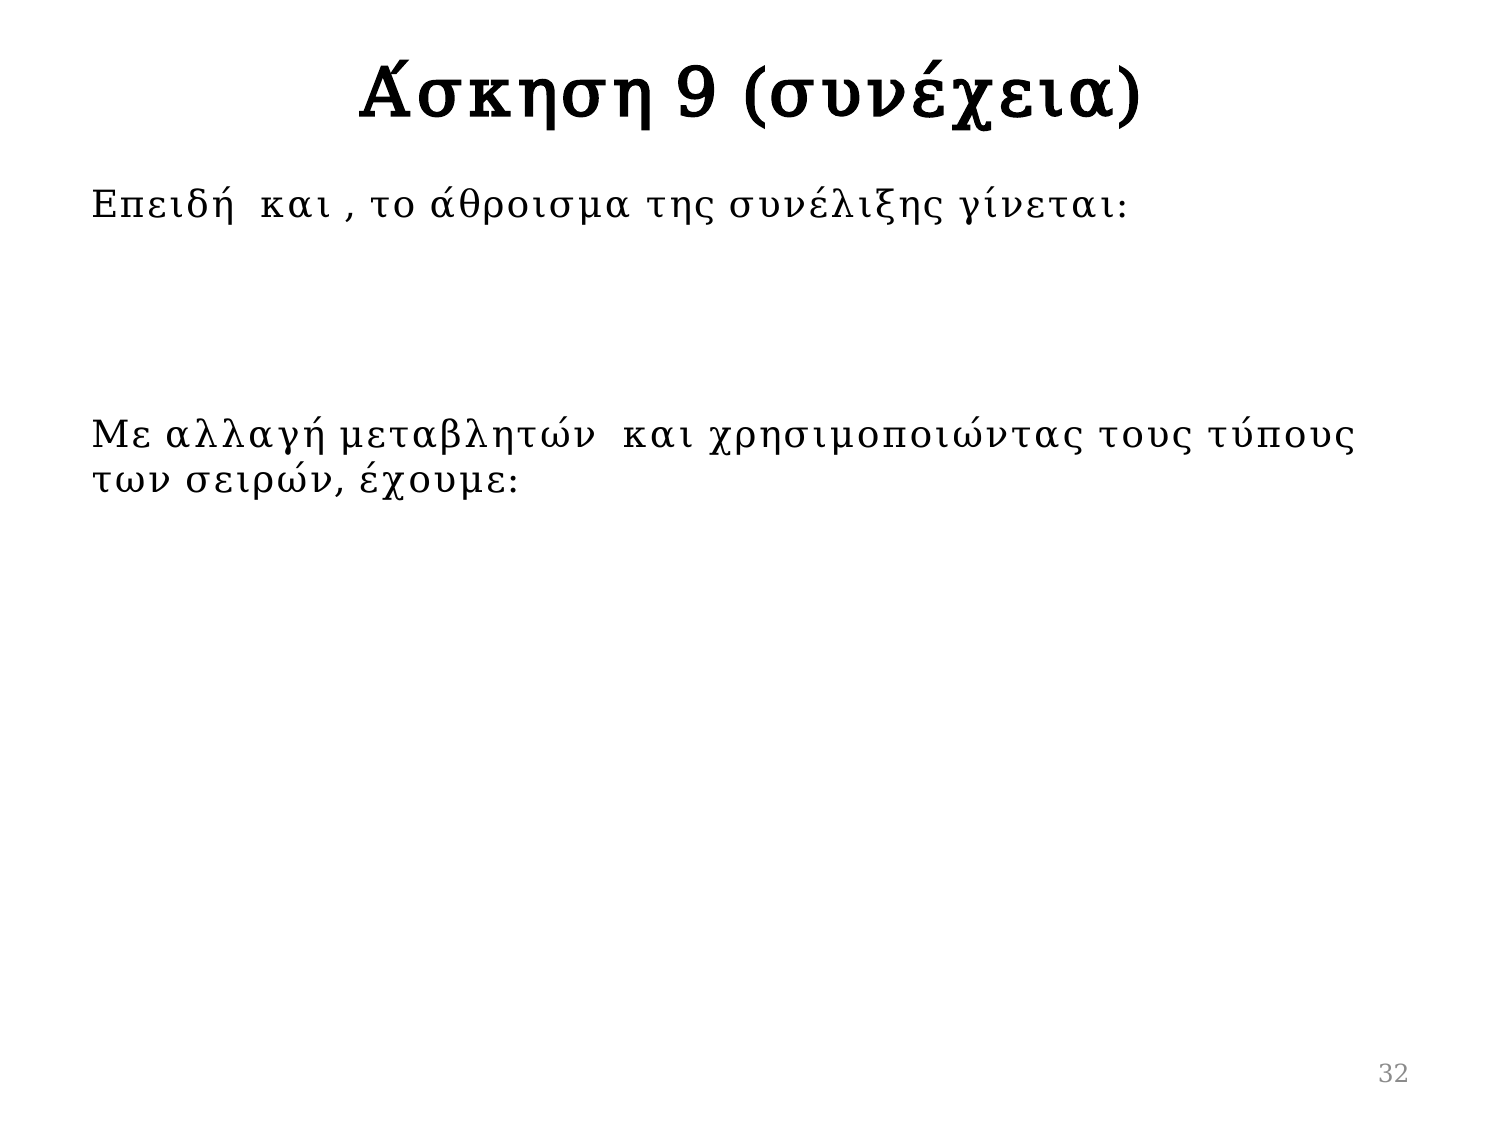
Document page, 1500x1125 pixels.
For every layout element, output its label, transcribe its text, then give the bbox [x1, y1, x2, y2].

slide_number 32 [1222, 1042, 1425, 1103]
title Άσκηση 9 (συνέχεια) [75, 19, 1425, 159]
